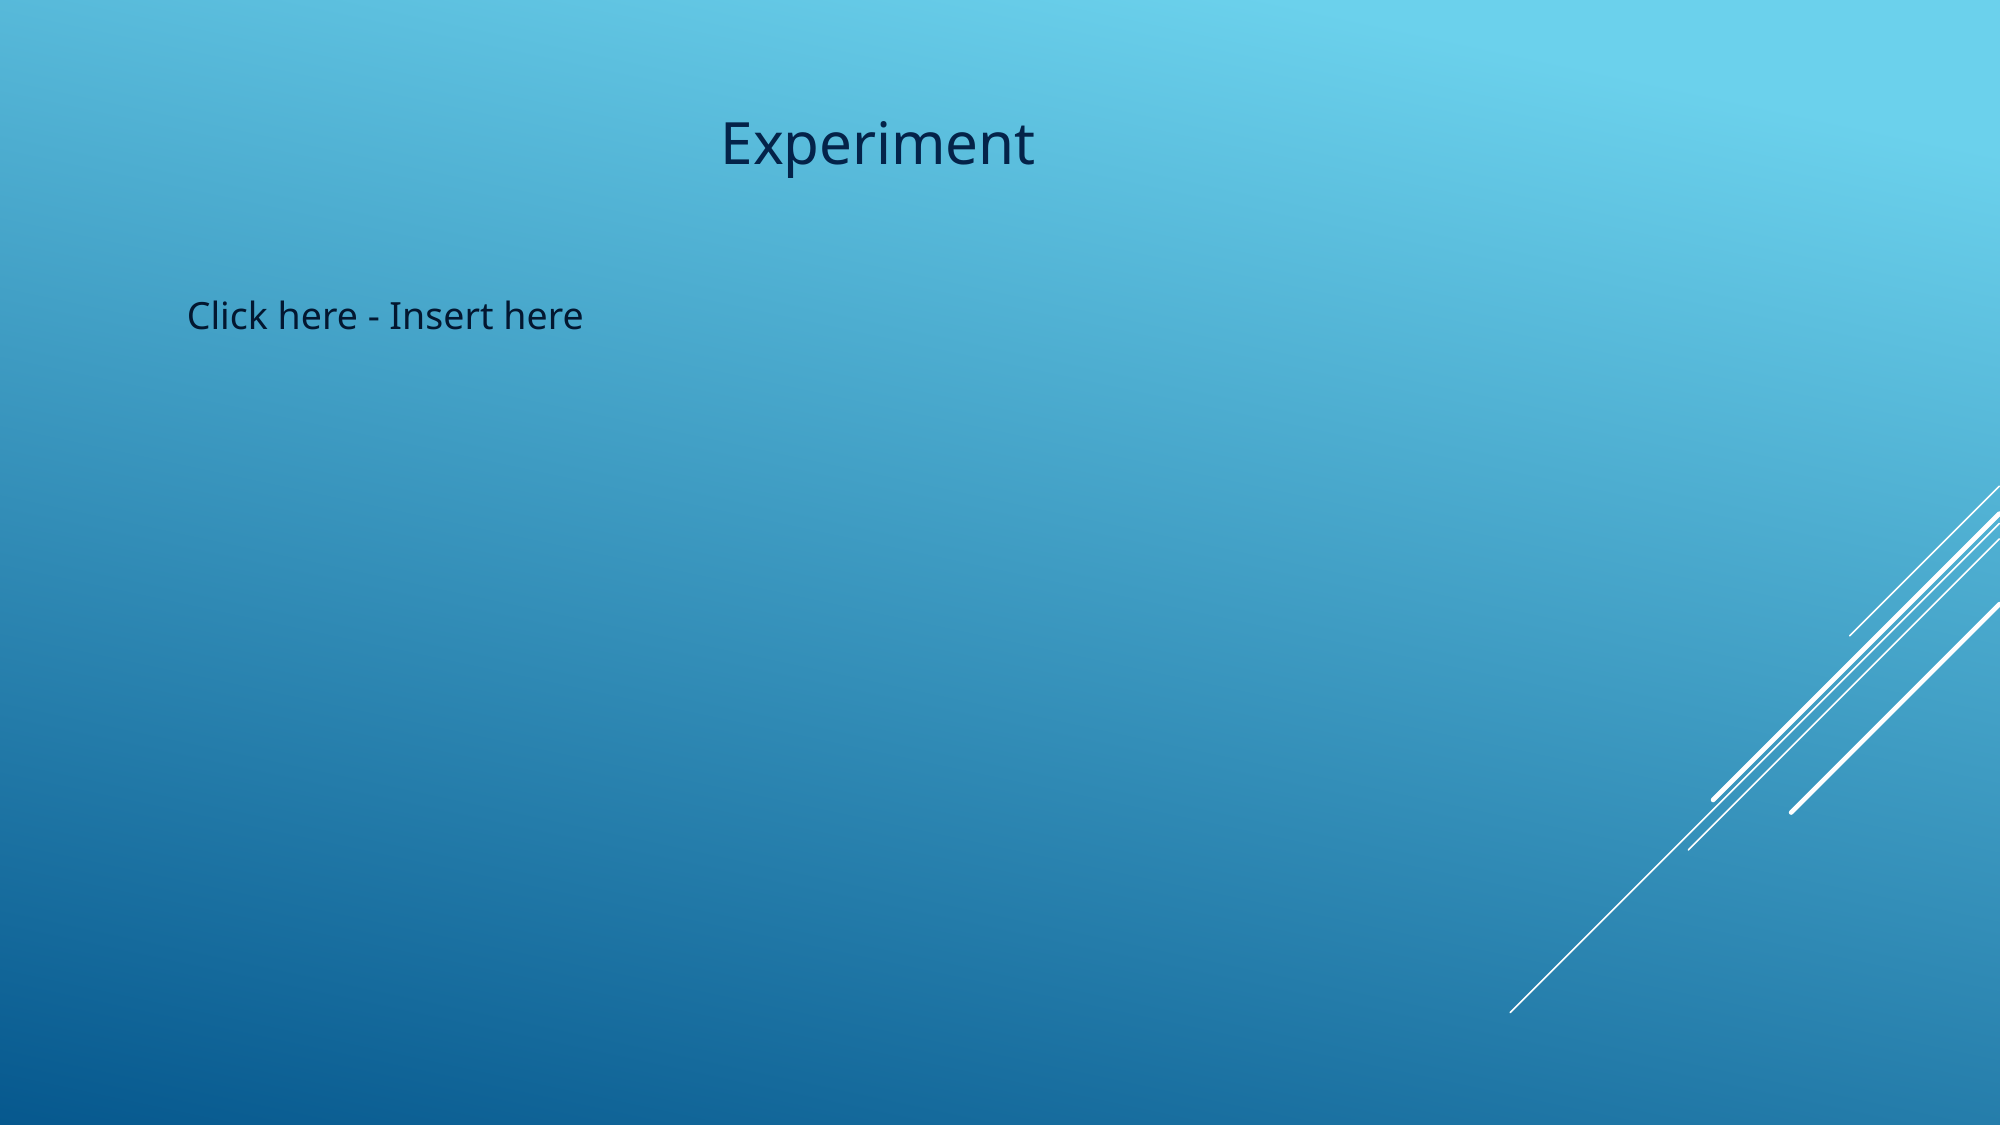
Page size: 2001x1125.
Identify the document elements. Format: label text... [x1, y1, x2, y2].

text_box Click here - Insert here [172, 284, 1492, 345]
text_box Experiment [705, 99, 1350, 184]
